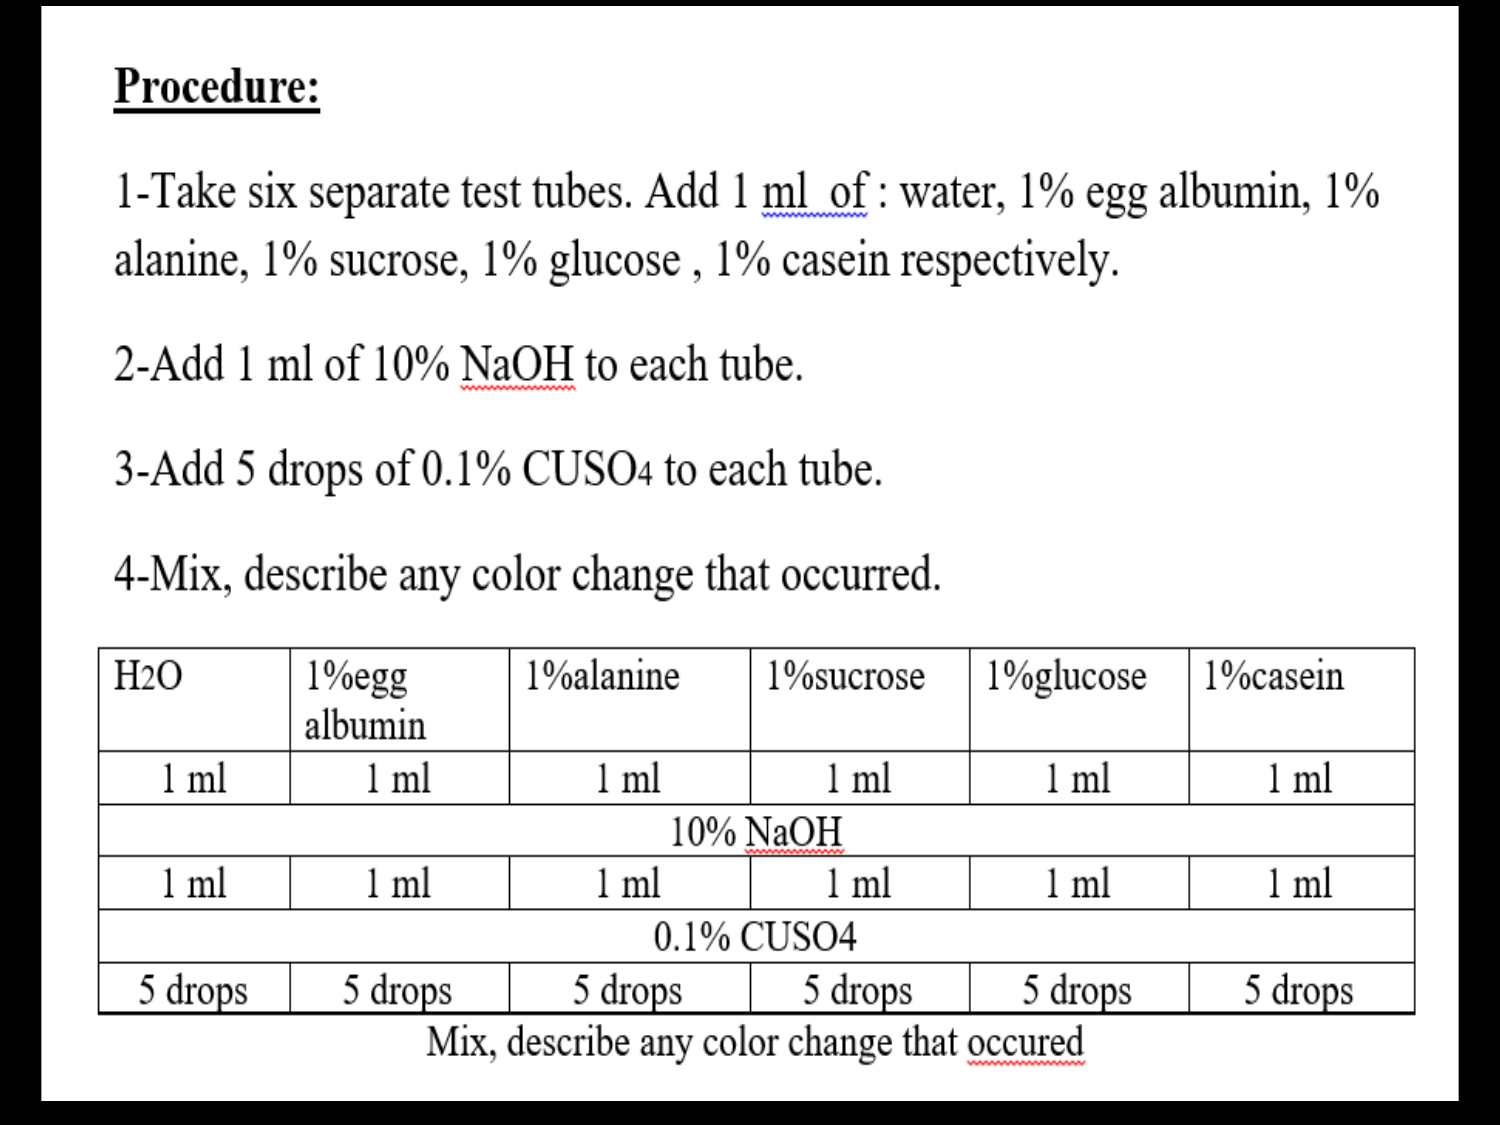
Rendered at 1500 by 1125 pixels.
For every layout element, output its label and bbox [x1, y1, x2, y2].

list [41, 6, 1459, 1101]
